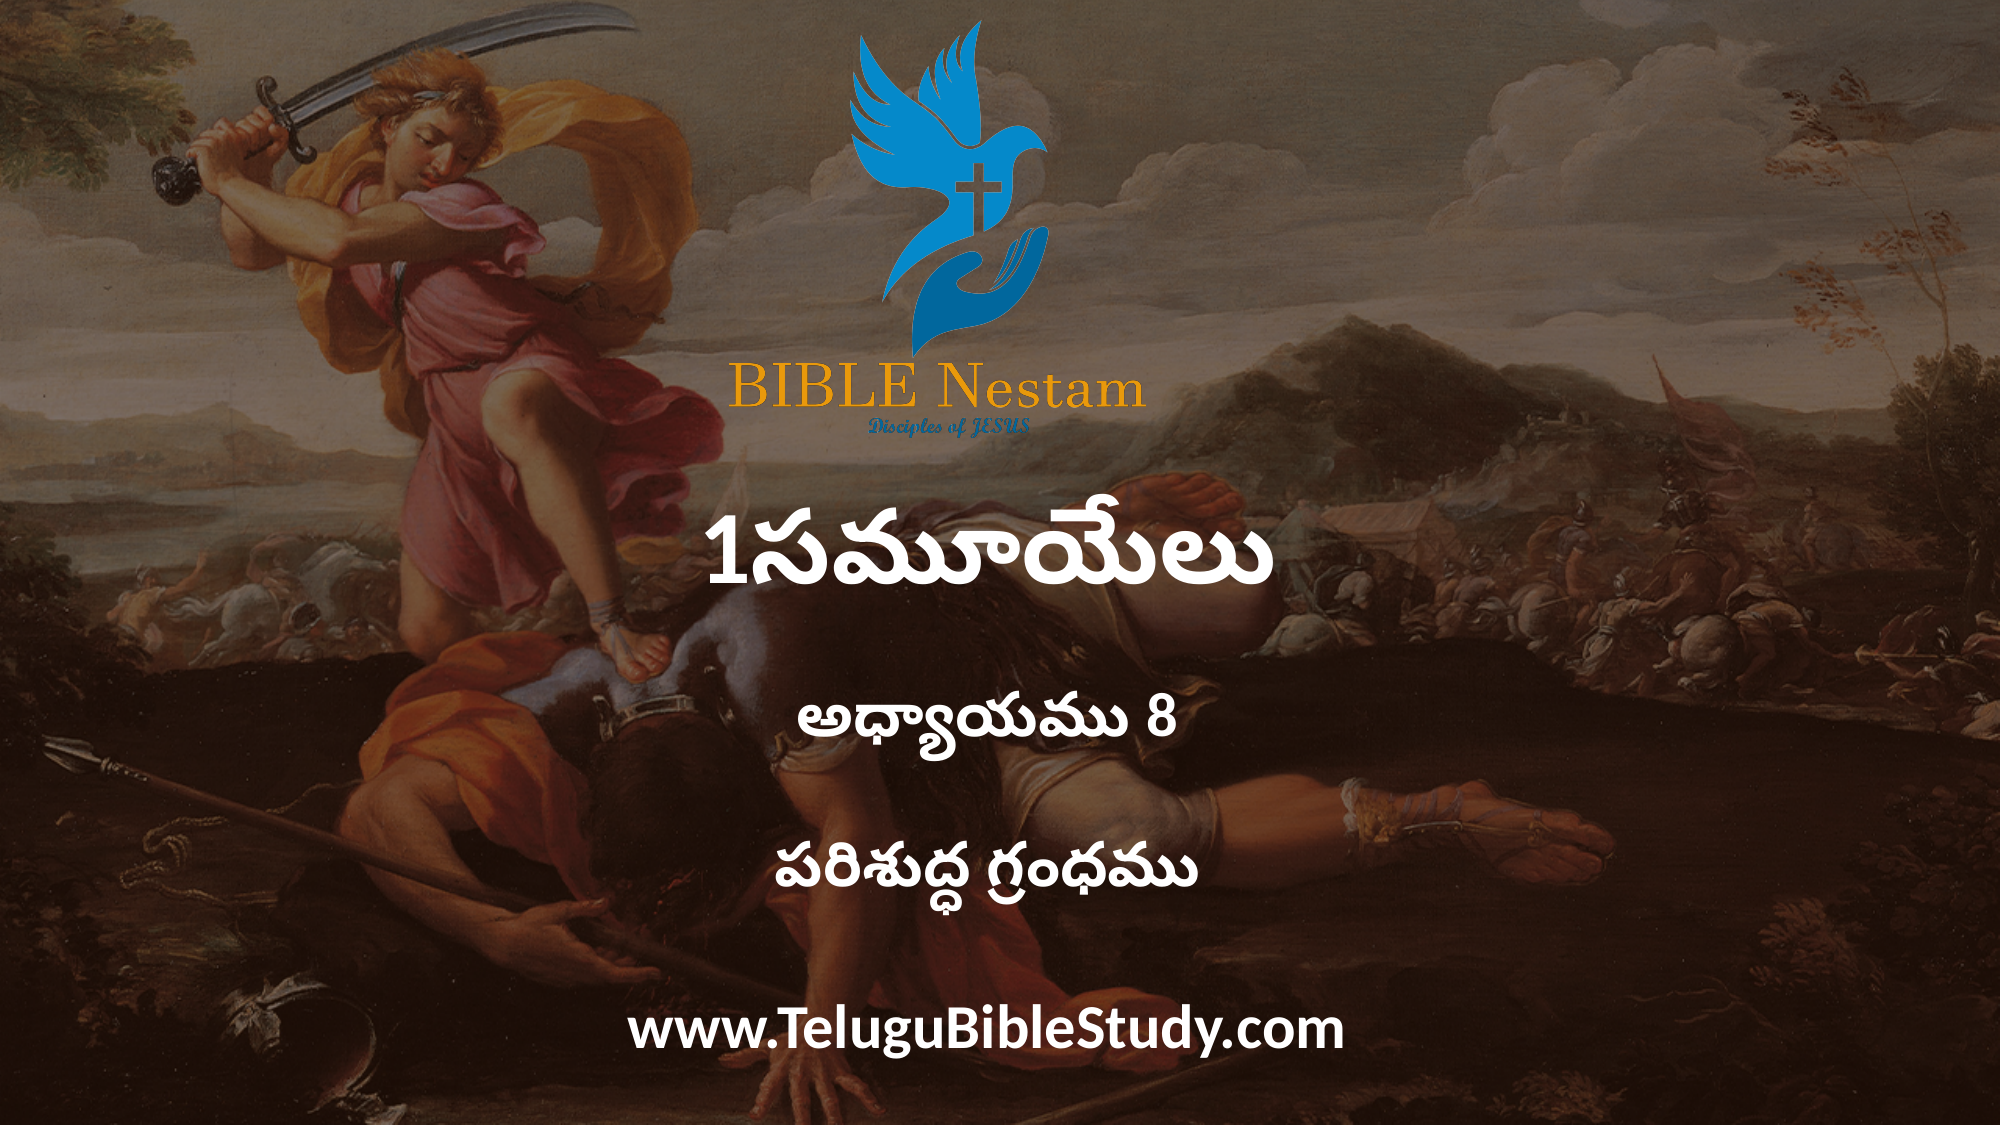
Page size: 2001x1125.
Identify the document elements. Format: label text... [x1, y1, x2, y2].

title 1సమూయేలు [50, 437, 1925, 646]
subtitle అధ్యాయము 8 పరిశుద్ధ గ్రంధము www.TeluguBibleStudy.com [50, 666, 1925, 1084]
picture [0, 0, 2000, 1125]
